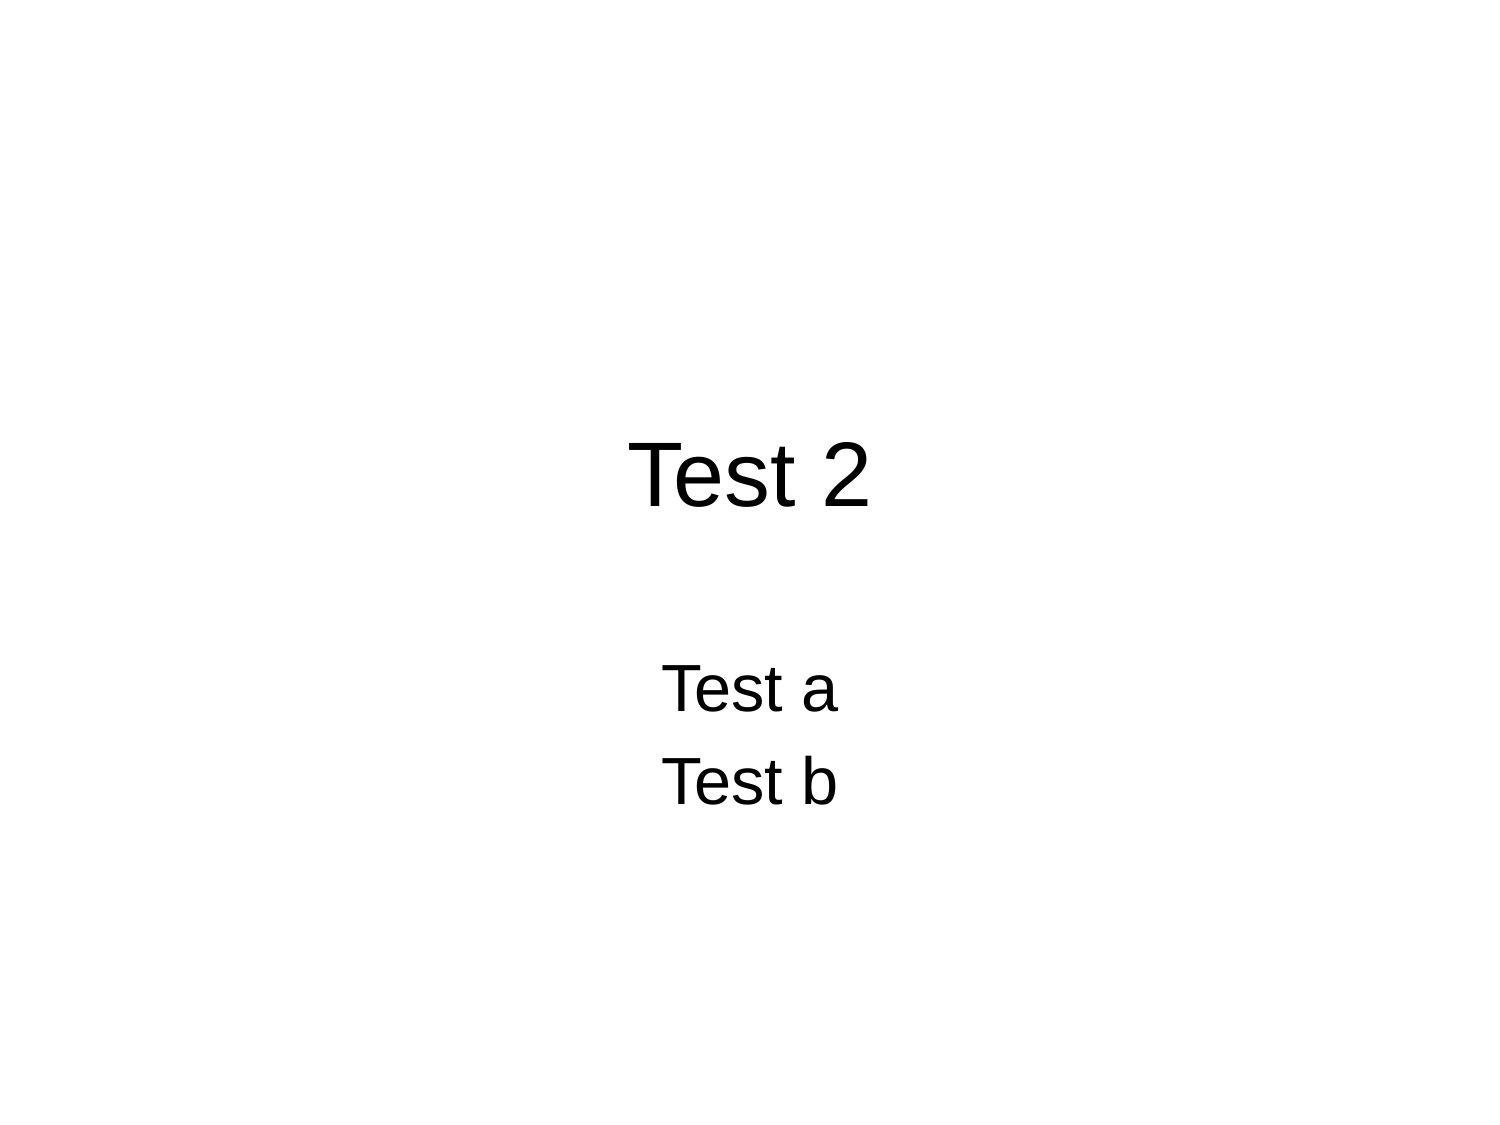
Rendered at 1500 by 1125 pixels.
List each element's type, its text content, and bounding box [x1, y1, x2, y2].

subtitle Test a Test b [225, 637, 1275, 925]
title Test 2 [112, 349, 1388, 591]
